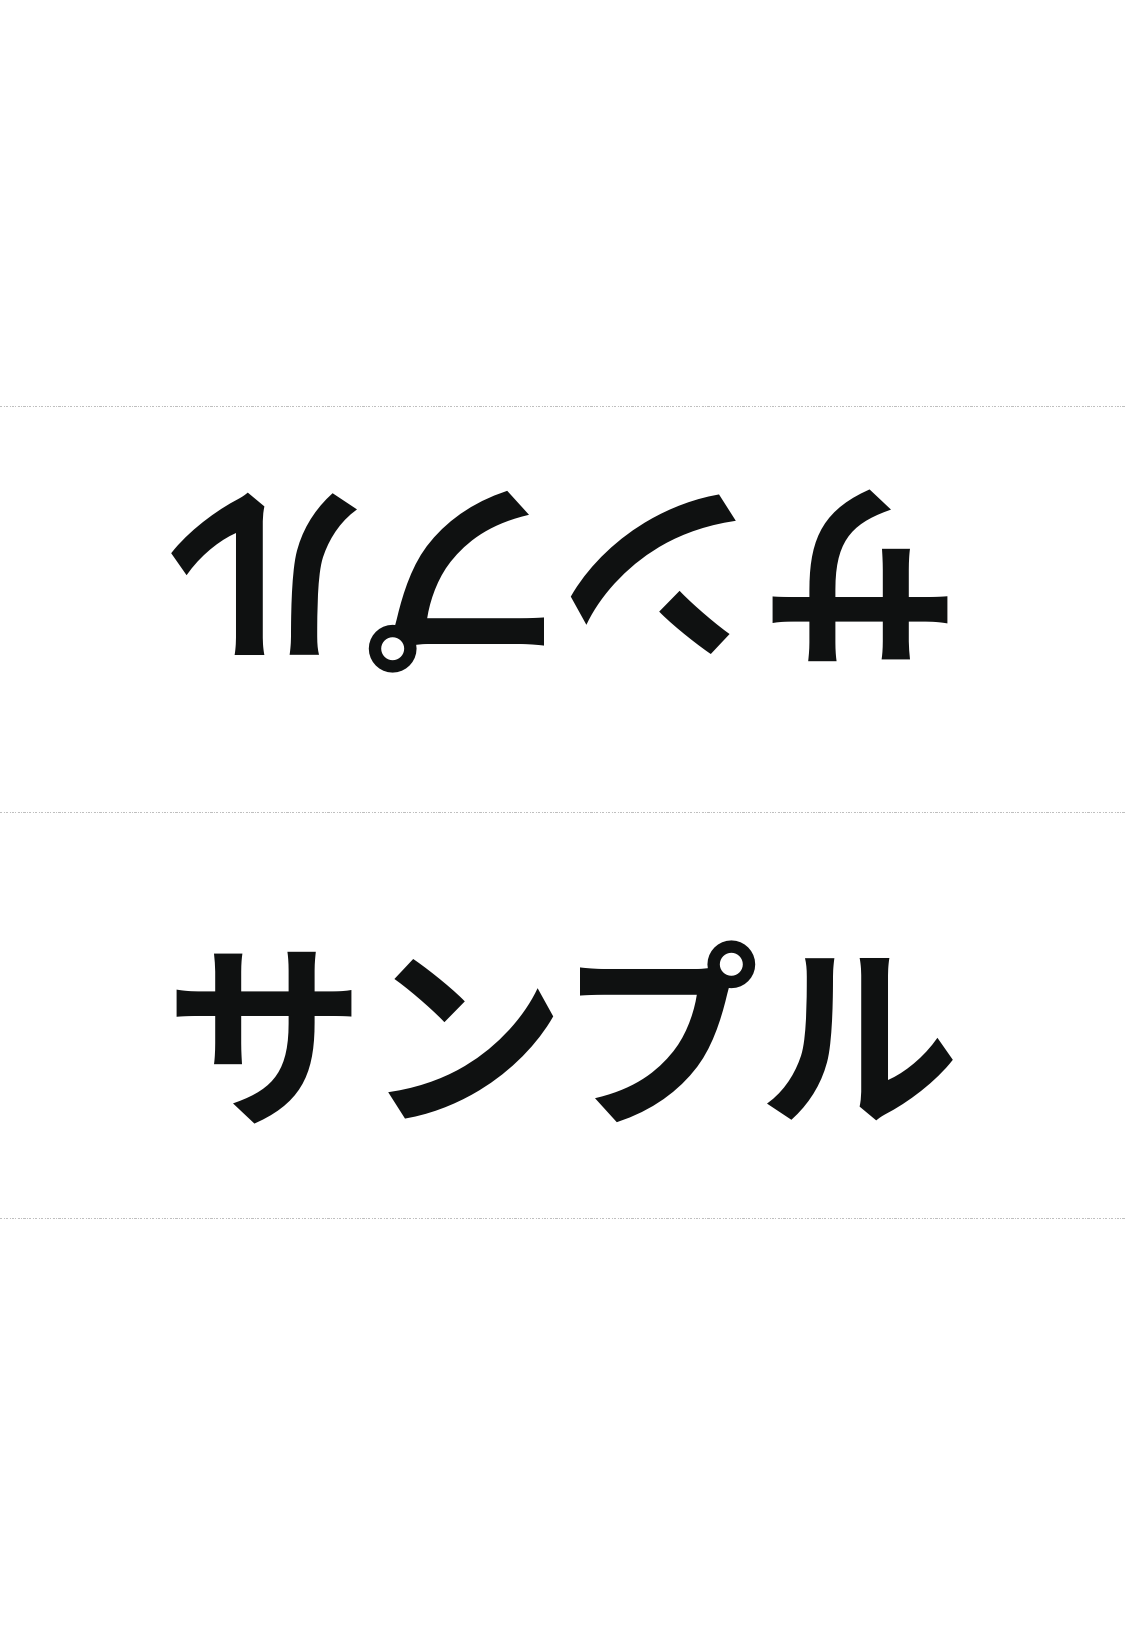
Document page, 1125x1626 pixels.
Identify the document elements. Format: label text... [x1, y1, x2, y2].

text_box サンプル [150, 904, 975, 1159]
text_box サンプル [150, 455, 975, 710]
